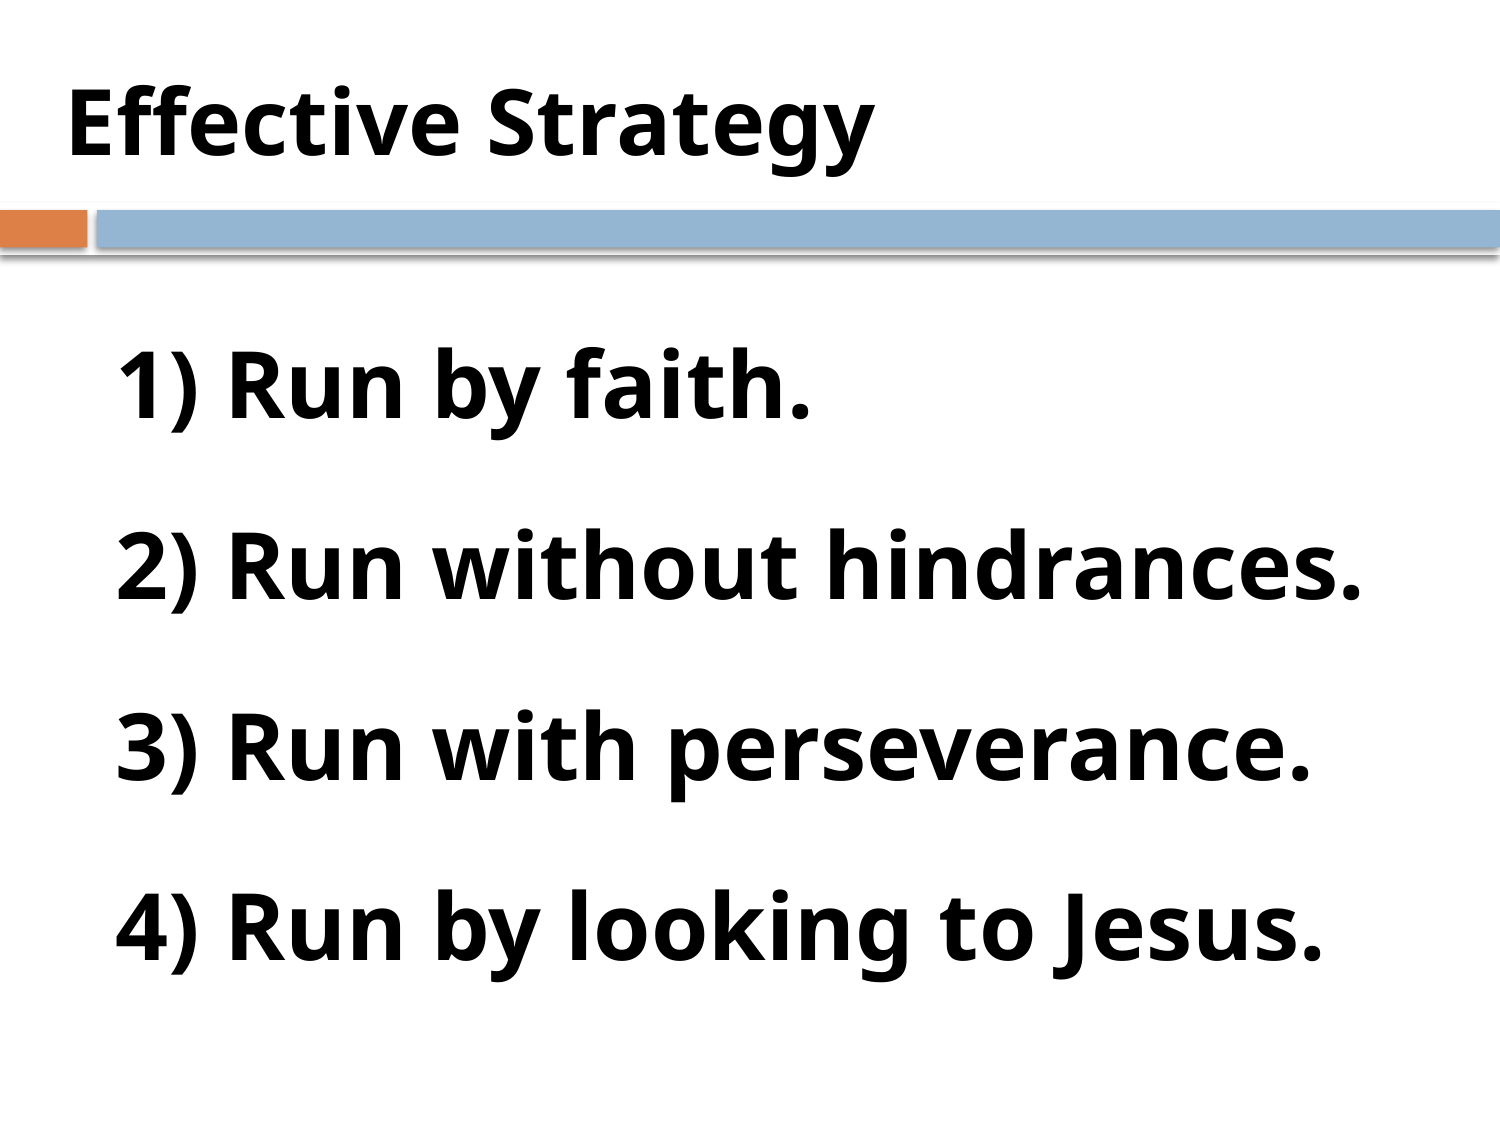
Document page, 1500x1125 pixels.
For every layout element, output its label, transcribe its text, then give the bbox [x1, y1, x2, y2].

list 1) Run by faith. 2) Run without hindrances. 3) Run with perseverance. 4) Run by looking to Jesus. [100, 262, 1438, 1000]
title Effective Strategy [50, 37, 1438, 200]
